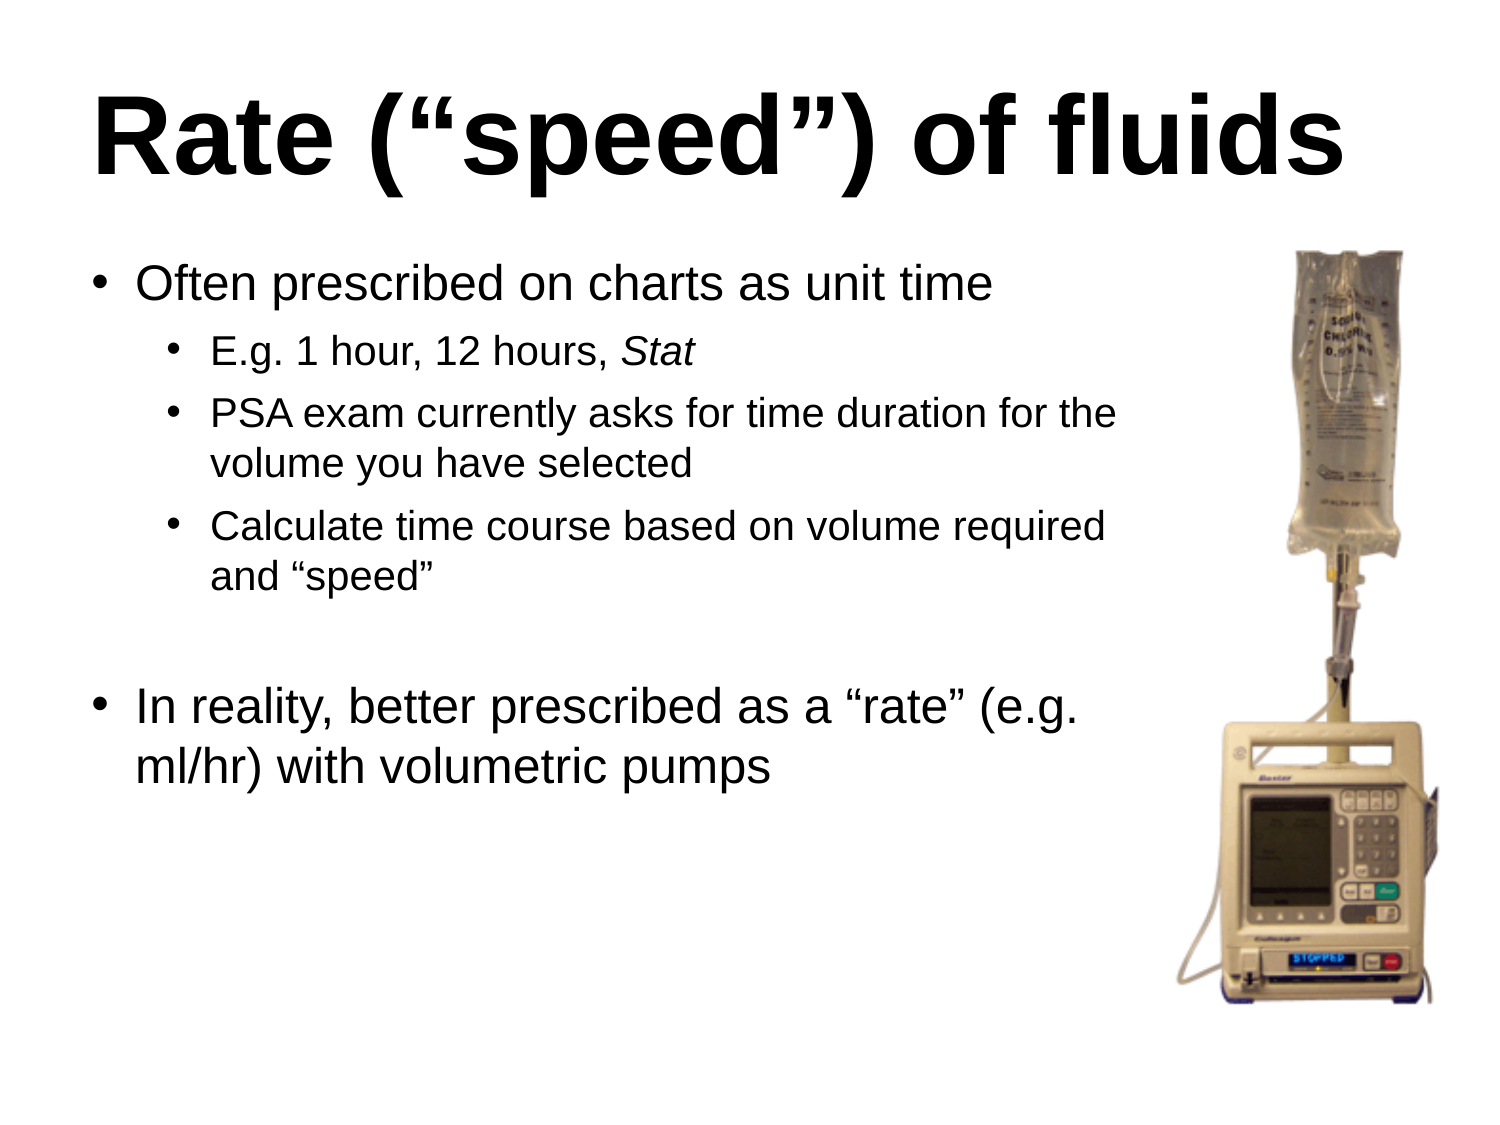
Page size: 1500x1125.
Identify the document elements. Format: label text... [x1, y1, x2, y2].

picture [1139, 249, 1500, 1012]
text_box Often prescribed on charts as unit time E.g. 1 hour, 12 hours, Stat PSA exam currently asks for time duration for the volume you have selected Calculate time course based on volume required and “speed” In reality, better prescribed as a “rate” (e.g. ml/hr) with volumetric pumps [76, 243, 1140, 801]
text_box Rate (“speed”) of fluids [77, 54, 1363, 205]
